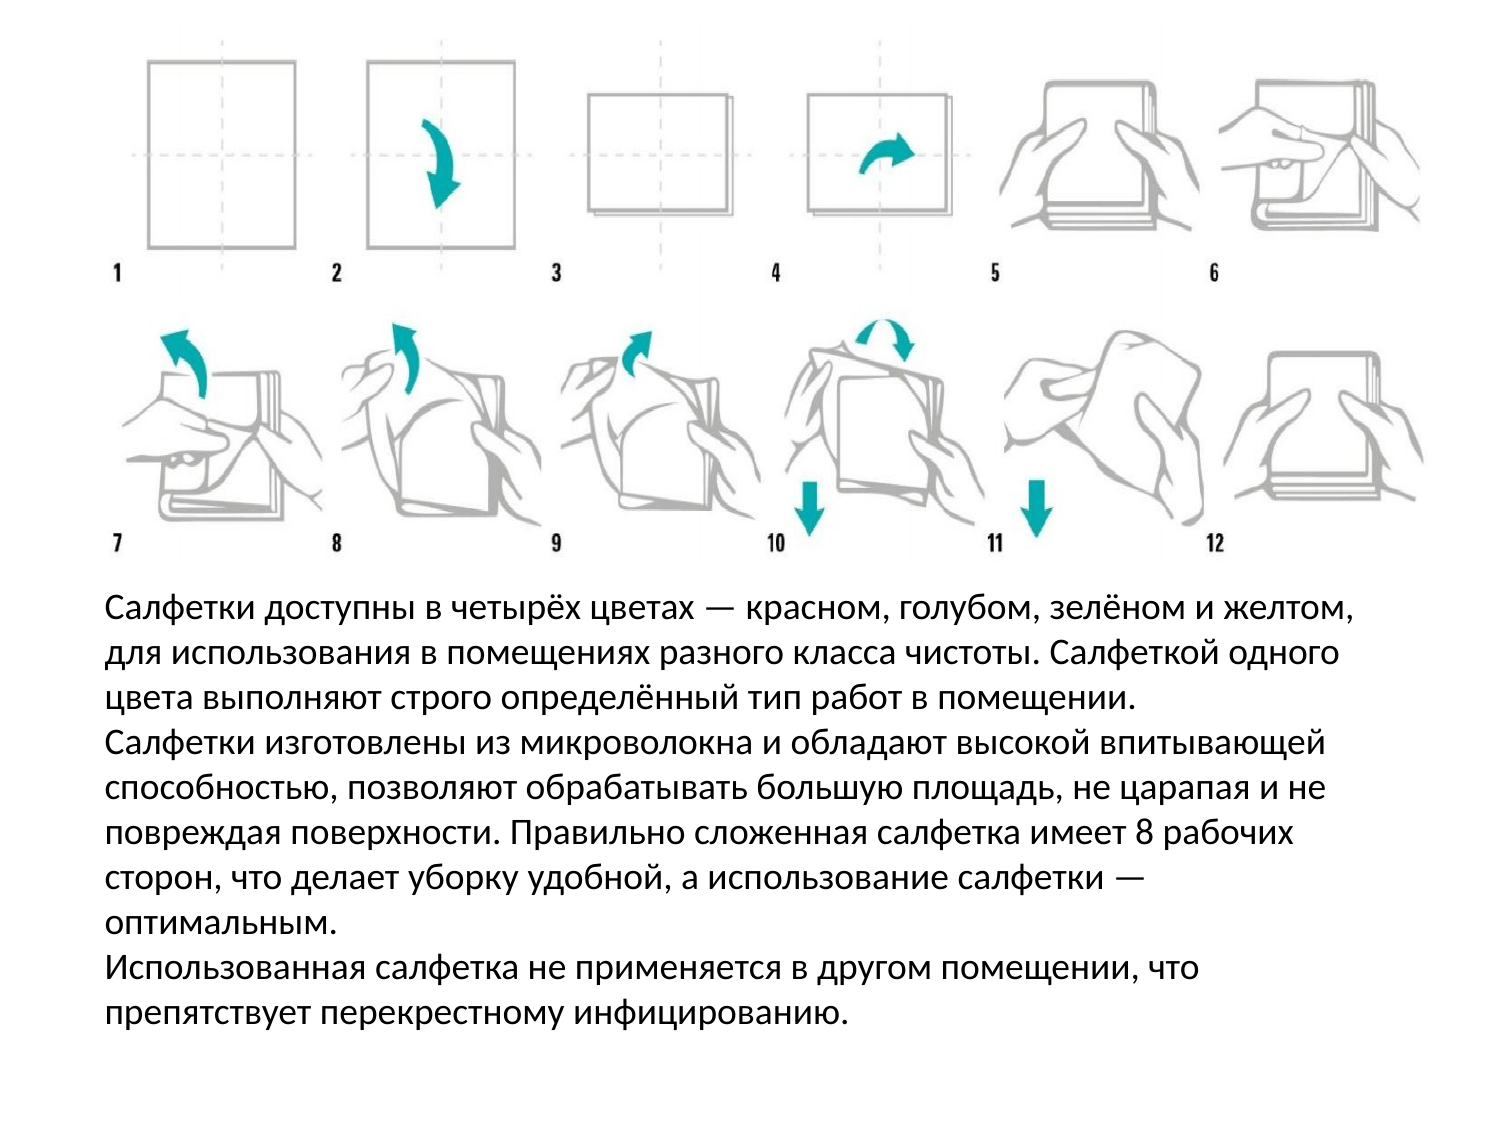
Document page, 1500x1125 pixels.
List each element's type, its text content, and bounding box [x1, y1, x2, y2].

text_box Салфетки доступны в четырёх цветах — красном, голубом, зелёном и желтом, для использования в помещениях разного класса чистоты. Салфеткой одного цвета выполняют строго определённый тип работ в помещении. Салфетки изготовлены из микроволокна и обладают высокой впитывающей способностью, позволяют обрабатывать большую площадь, не царапая и не повреждая поверхности. Правильно сложенная салфетка имеет 8 рабочих сторон, что делает уборку удобной, а использование салфетки — оптимальным. Использованная салфетка не применяется в другом помещении, что препятствует перекрестному инфицированию. [89, 605, 1401, 1039]
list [88, 0, 1439, 599]
